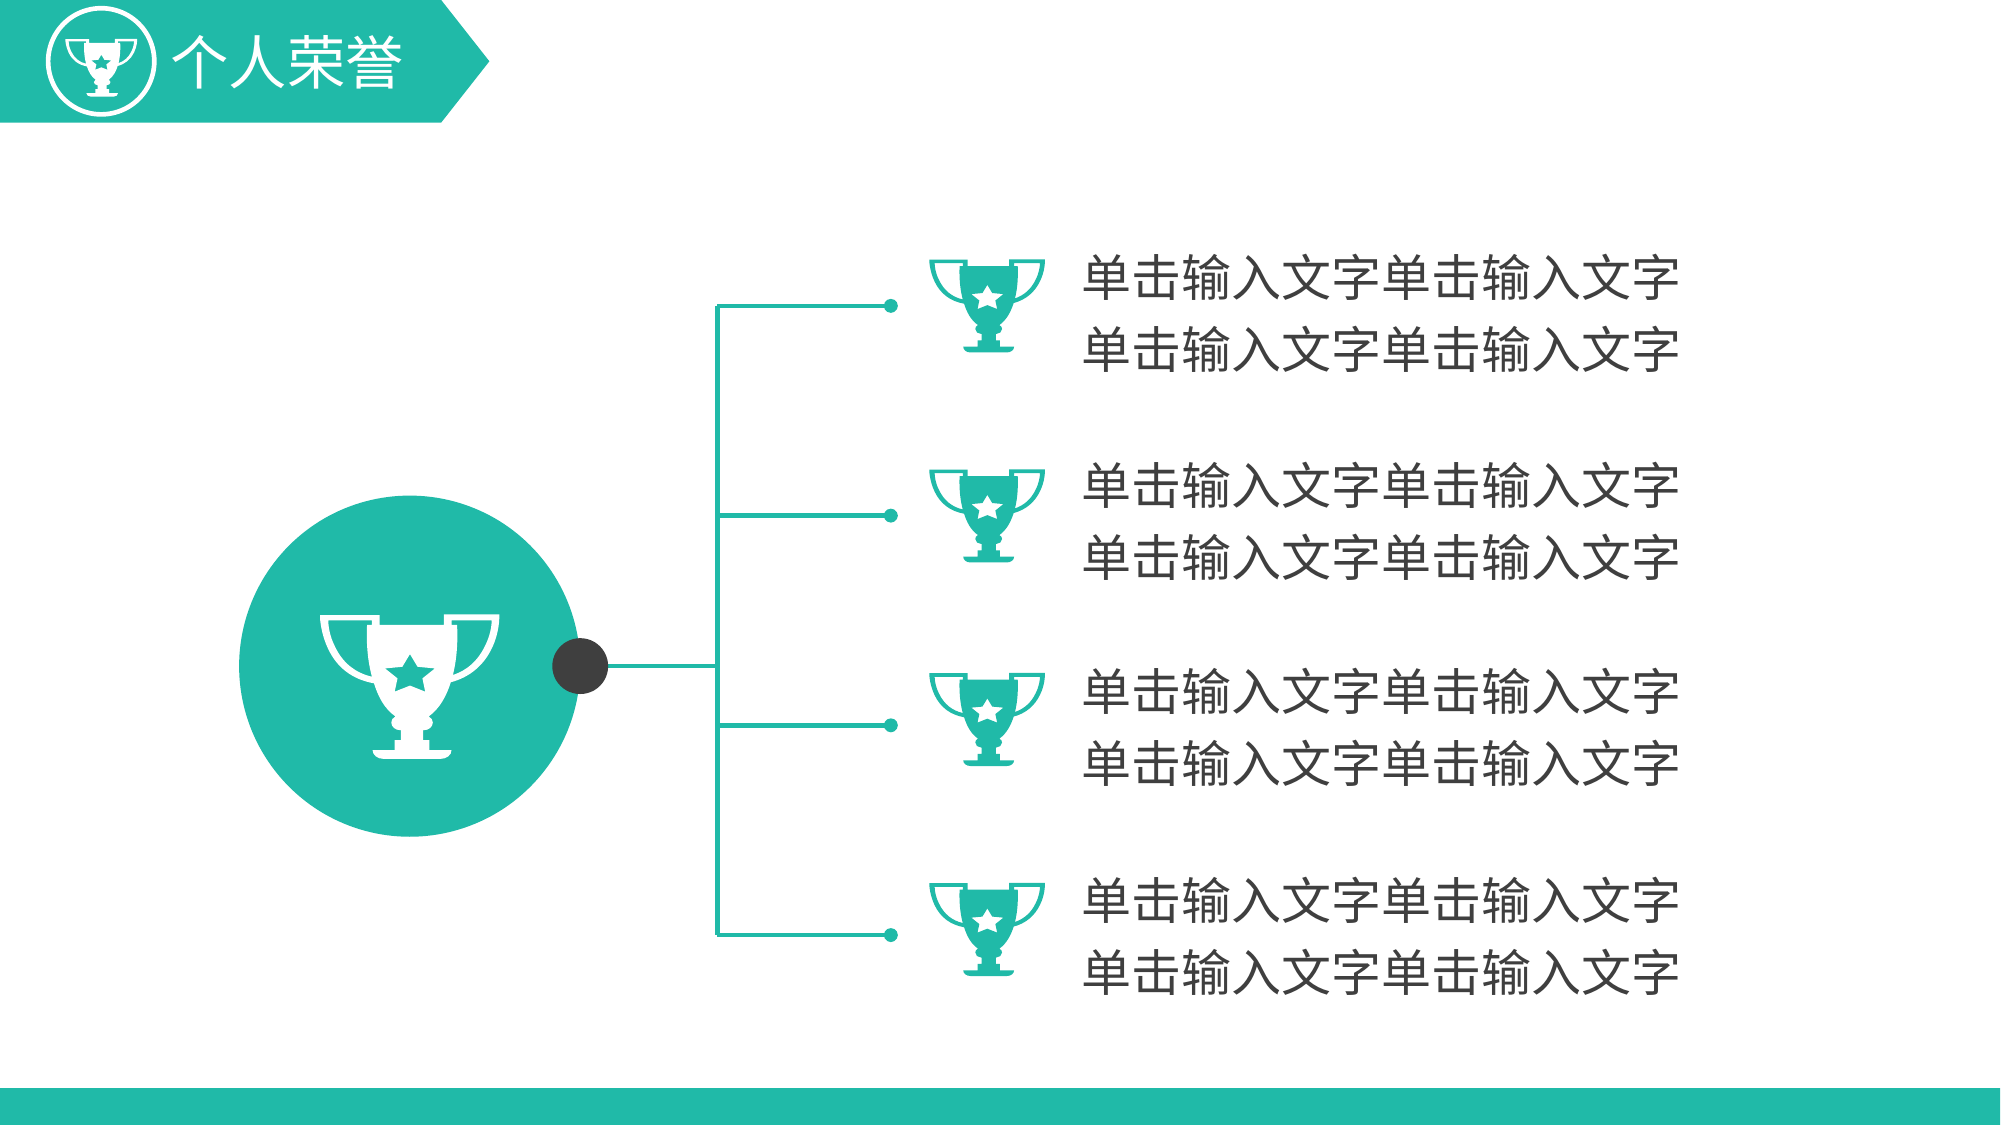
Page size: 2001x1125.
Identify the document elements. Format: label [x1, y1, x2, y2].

text_box [929, 226, 1761, 382]
text_box [929, 435, 1761, 590]
text_box [929, 641, 1761, 796]
text_box [717, 305, 891, 935]
text_box [581, 637, 610, 696]
text_box [239, 495, 581, 837]
text_box [929, 850, 1761, 1005]
